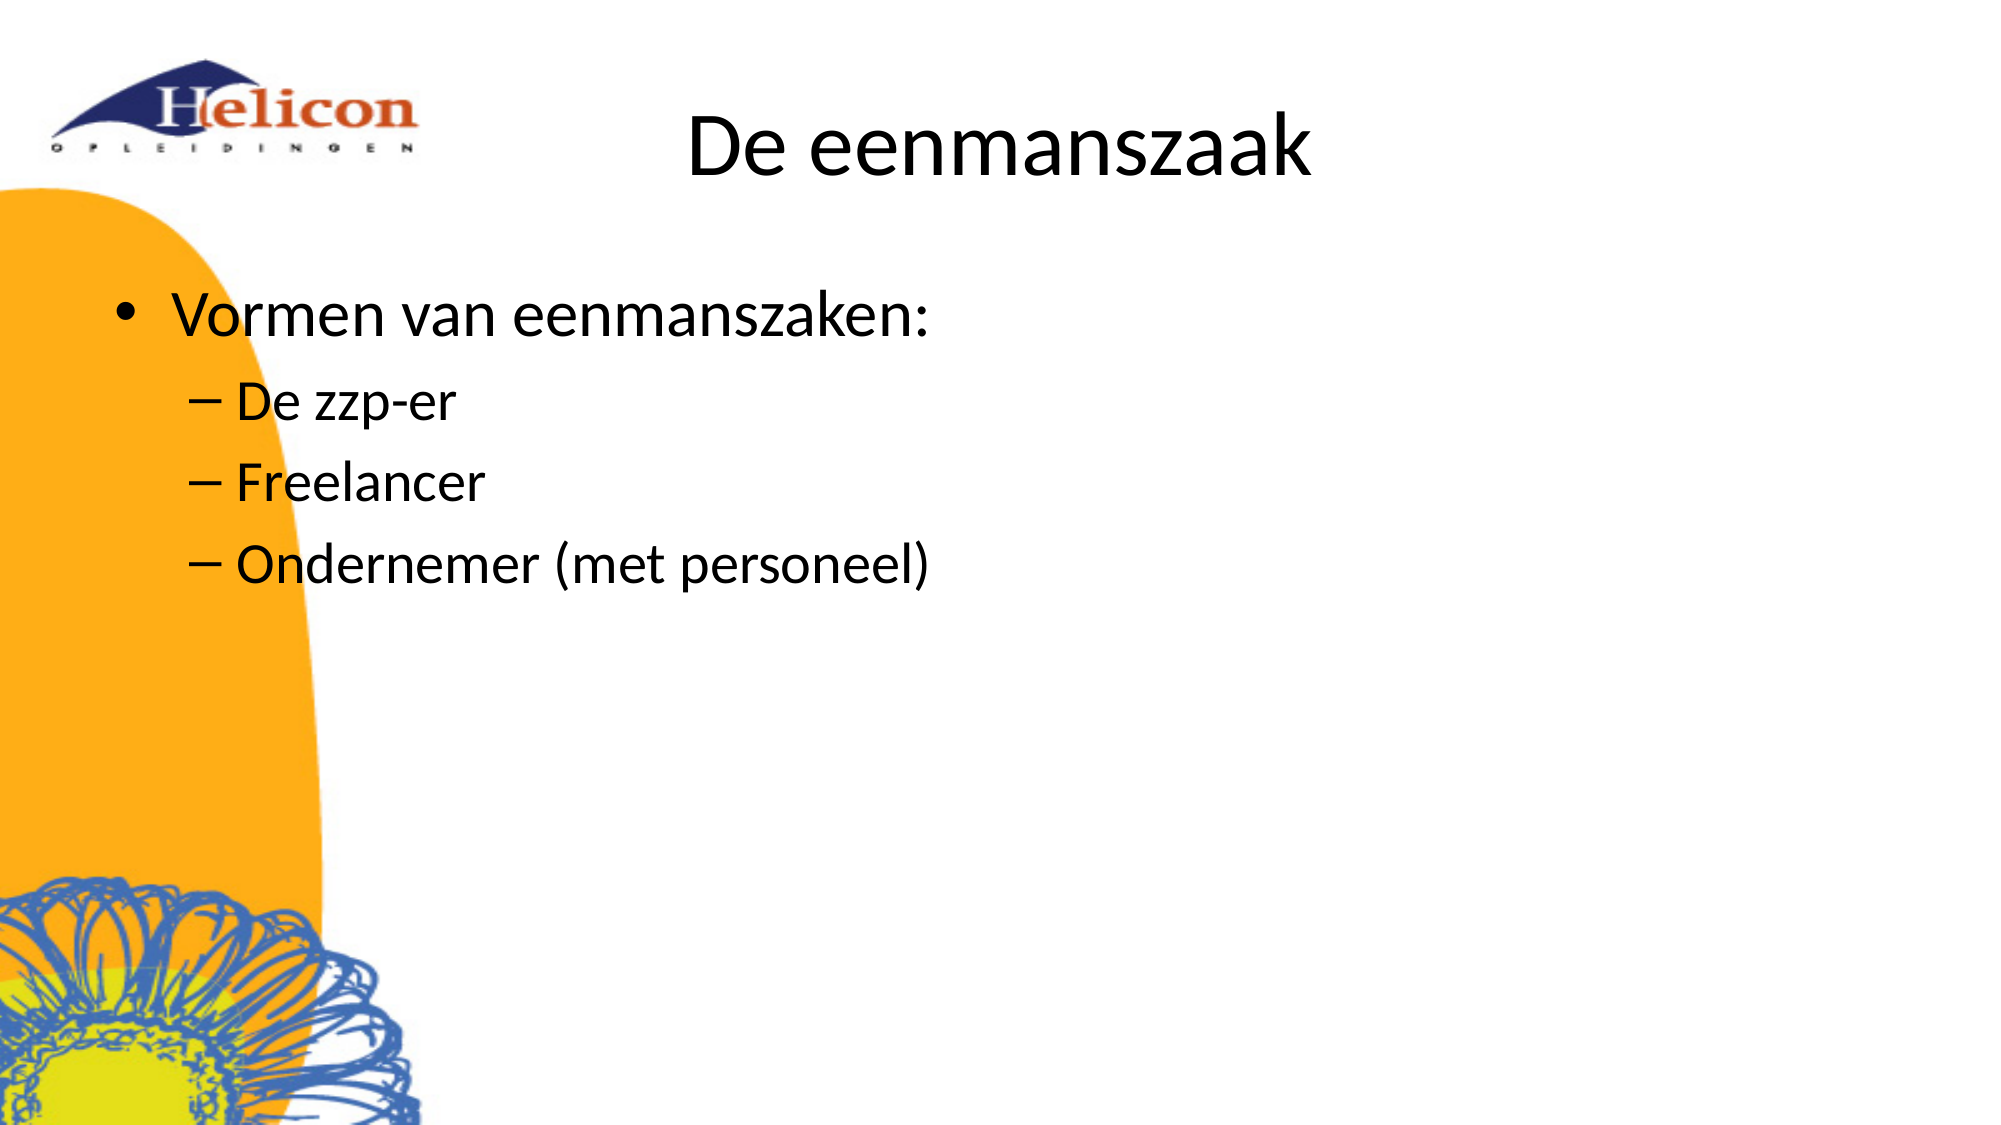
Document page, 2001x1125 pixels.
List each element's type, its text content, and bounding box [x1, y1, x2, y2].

title De eenmanszaak [99, 45, 1900, 233]
list Vormen van eenmanszaken: De zzp-er Freelancer Ondernemer (met personeel) [99, 262, 1900, 1005]
picture [0, 0, 2001, 1125]
